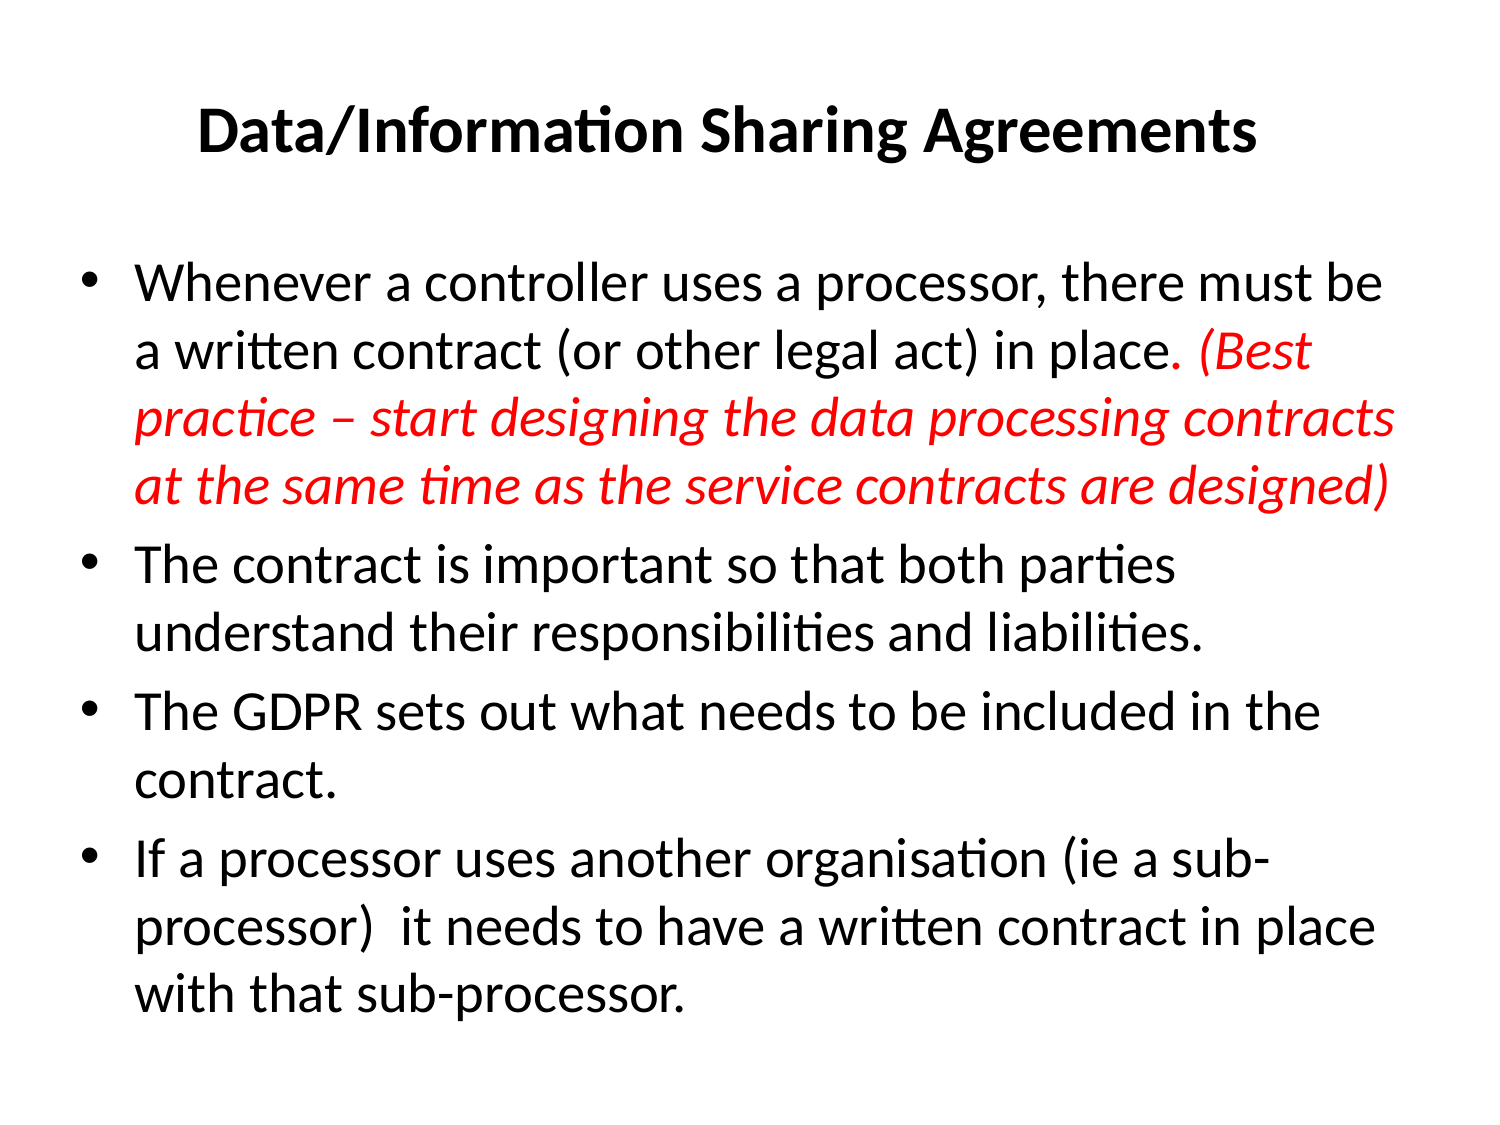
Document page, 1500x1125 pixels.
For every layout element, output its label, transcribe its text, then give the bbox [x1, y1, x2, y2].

title Data/Information Sharing Agreements [53, 31, 1404, 220]
list Whenever a controller uses a processor, there must be a written contract (or other legal act) in place. (Best practice – start designing the data processing contracts at the same time as the service contracts are designed) The contract is important so that both parties understand their responsibilities and liabilities. The GDPR sets out what needs to be included in the contract. If a processor uses another organisation (ie a sub-processor) it needs to have a written contract in place with that sub-processor. [64, 237, 1415, 1063]
